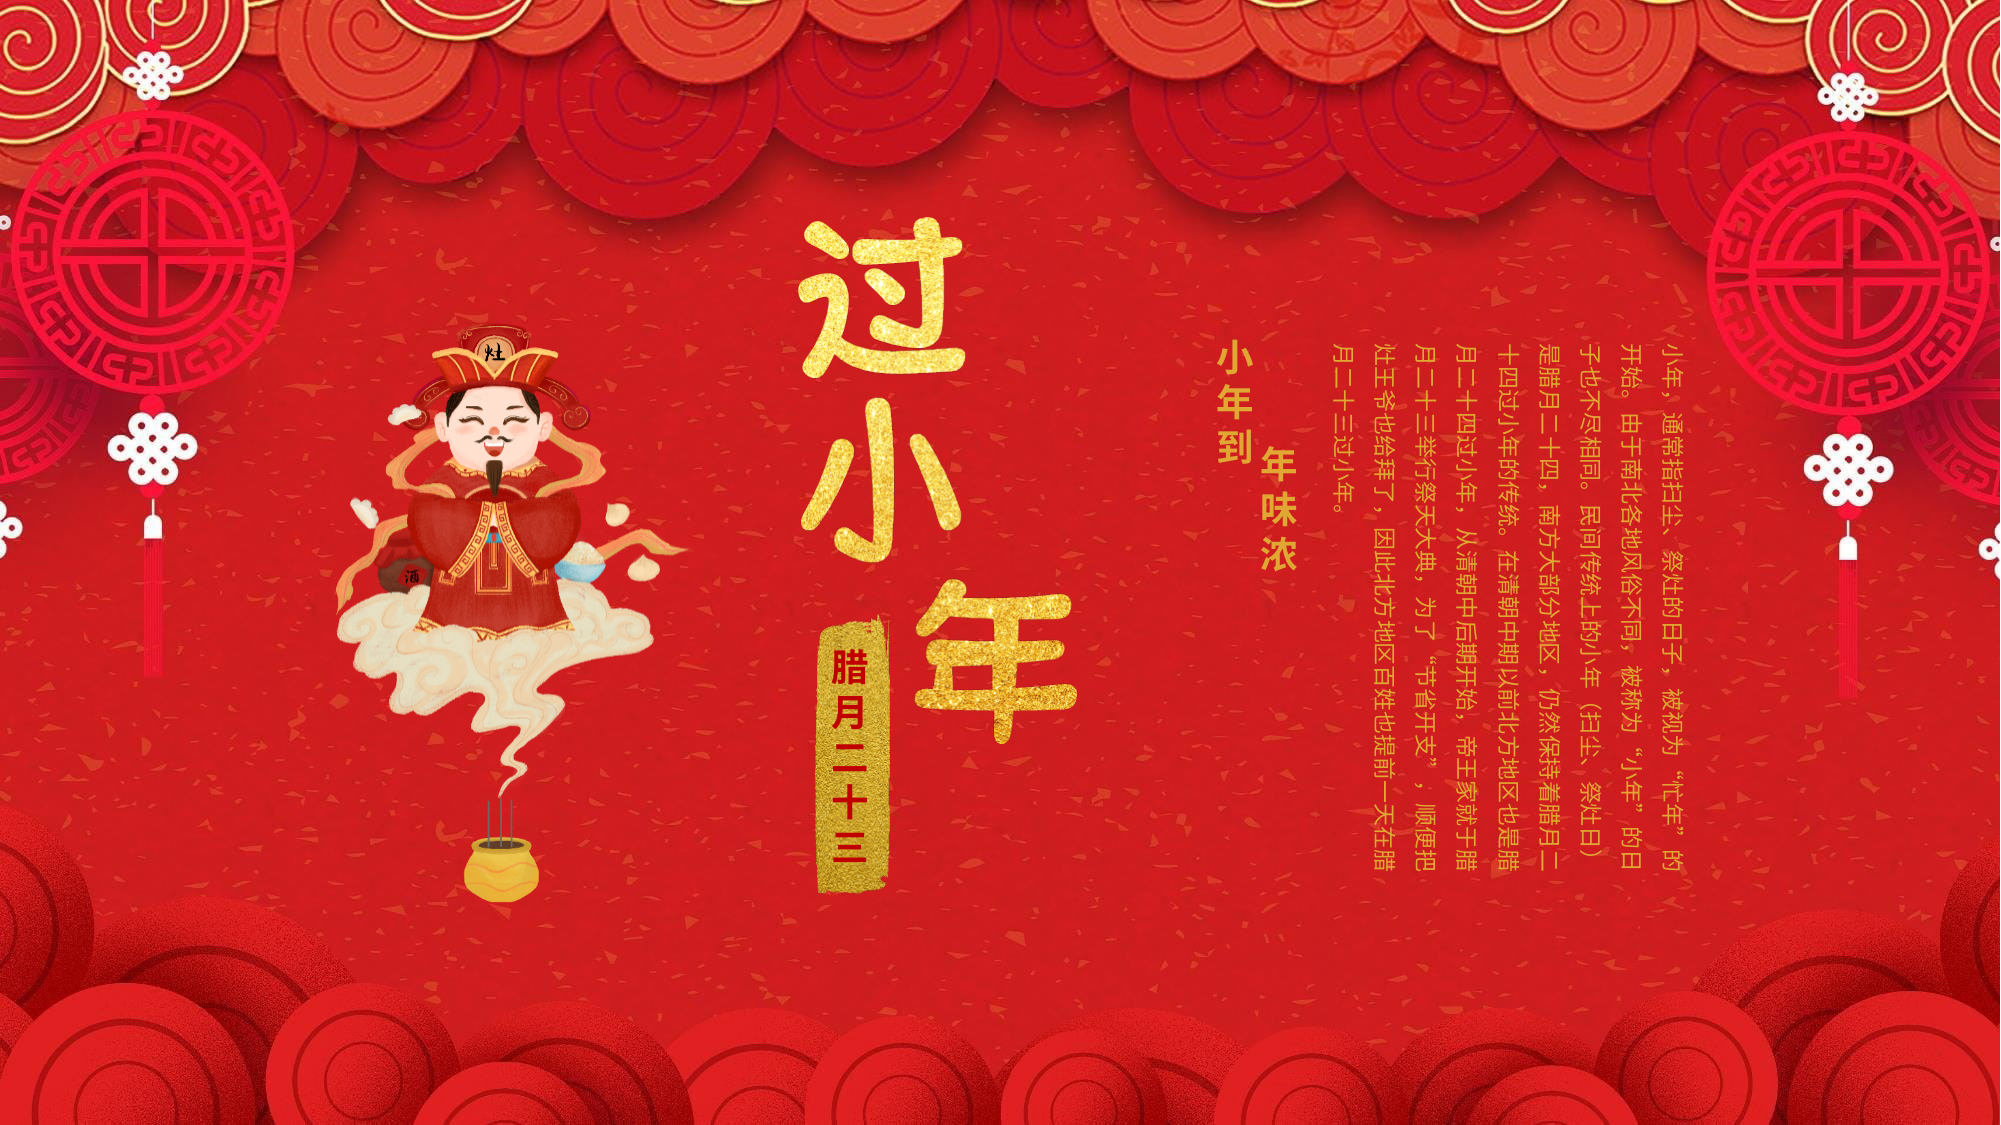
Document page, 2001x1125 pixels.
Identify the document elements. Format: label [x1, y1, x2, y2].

text_box [810, 593, 896, 922]
picture [0, 0, 2000, 1125]
text_box [1201, 327, 1709, 891]
